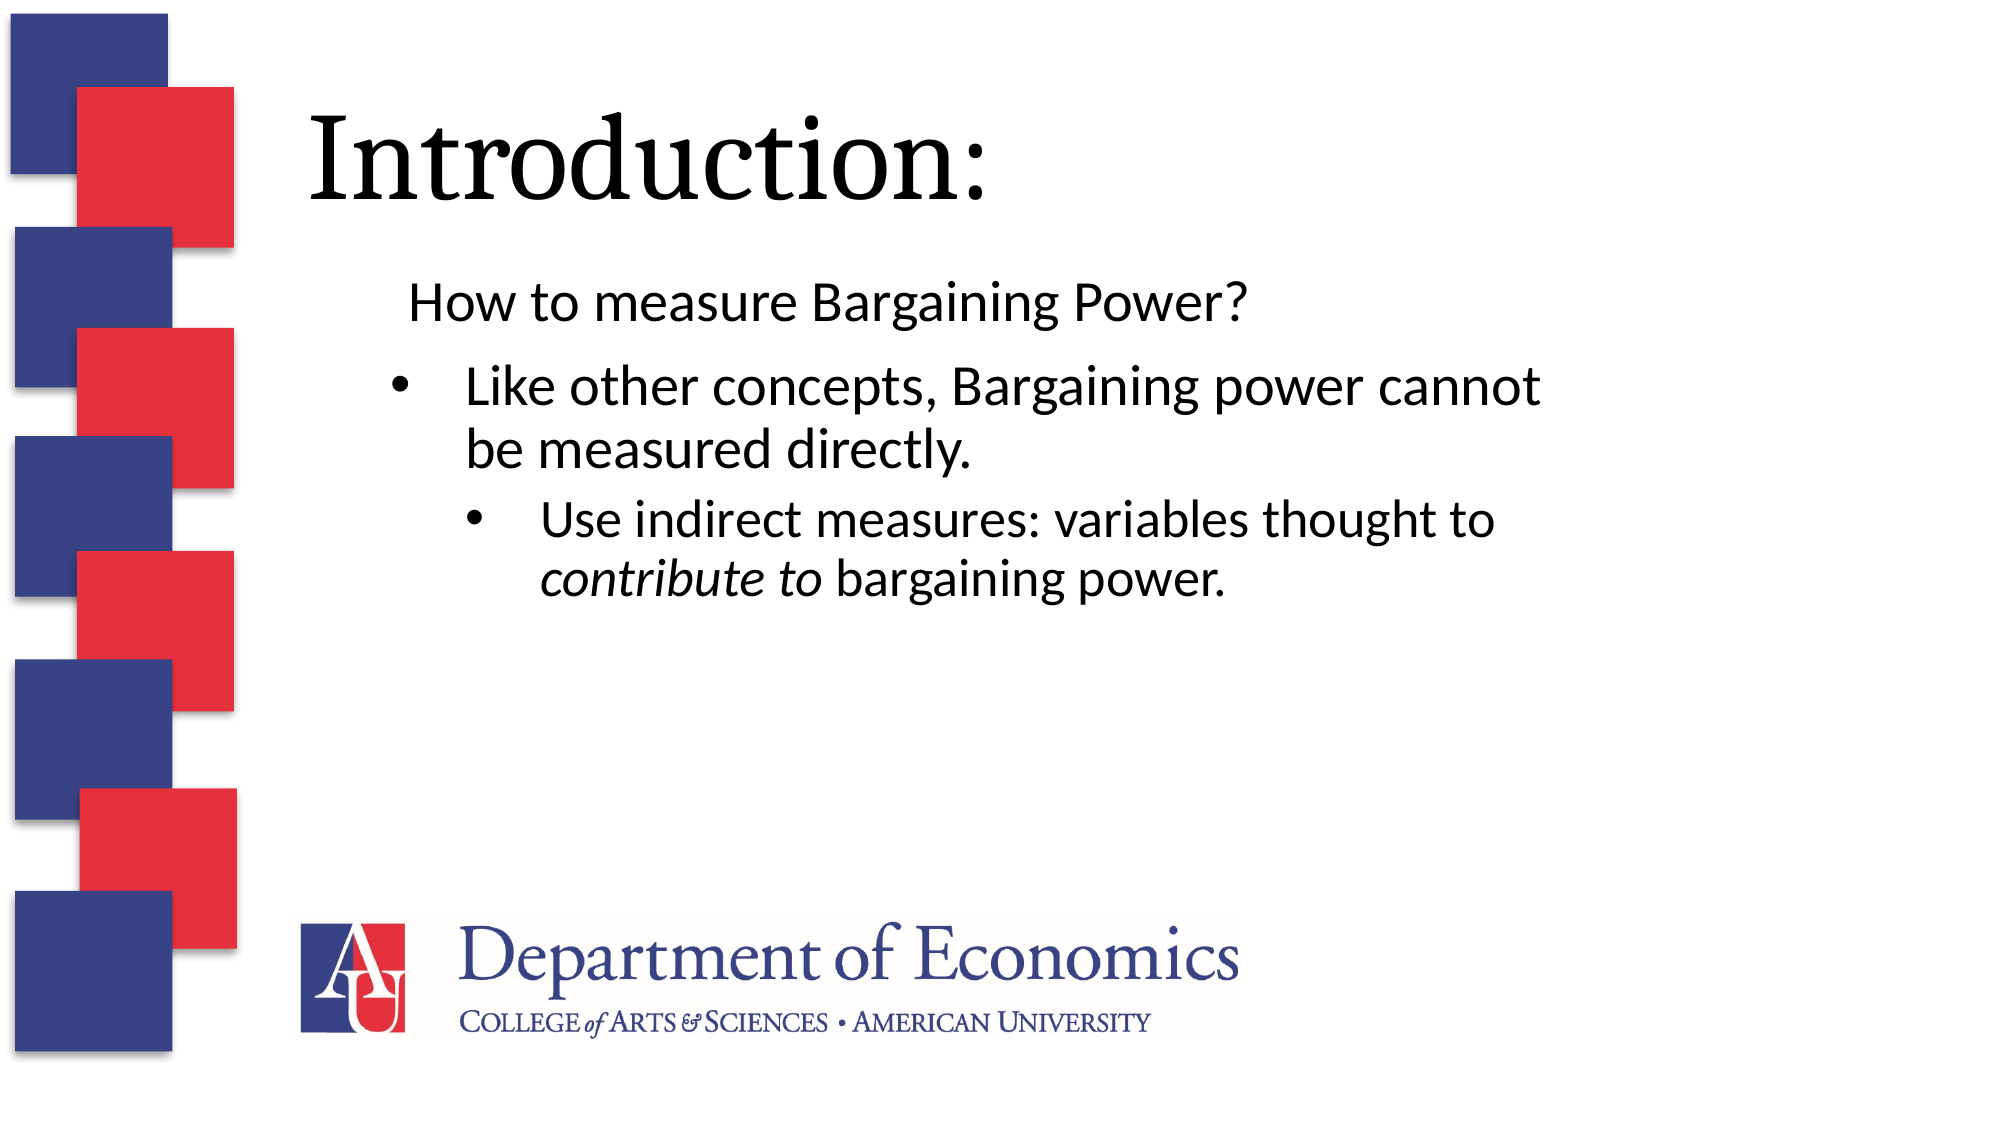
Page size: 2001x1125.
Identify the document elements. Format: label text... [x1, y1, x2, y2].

text_box [10, 13, 169, 175]
text_box [14, 890, 173, 1052]
text_box [14, 226, 173, 388]
text_box [76, 327, 235, 489]
text_box [14, 658, 173, 821]
text_box [14, 435, 173, 598]
text_box Introduction: [292, 46, 1625, 234]
text_box [79, 787, 238, 950]
text_box How to measure Bargaining Power? Like other concepts, Bargaining power cannot be measured directly. Use indirect measures: variables thought to contribute to bargaining power. [375, 263, 1625, 1052]
text_box [76, 550, 235, 712]
picture [292, 915, 1238, 1040]
text_box [76, 86, 235, 249]
